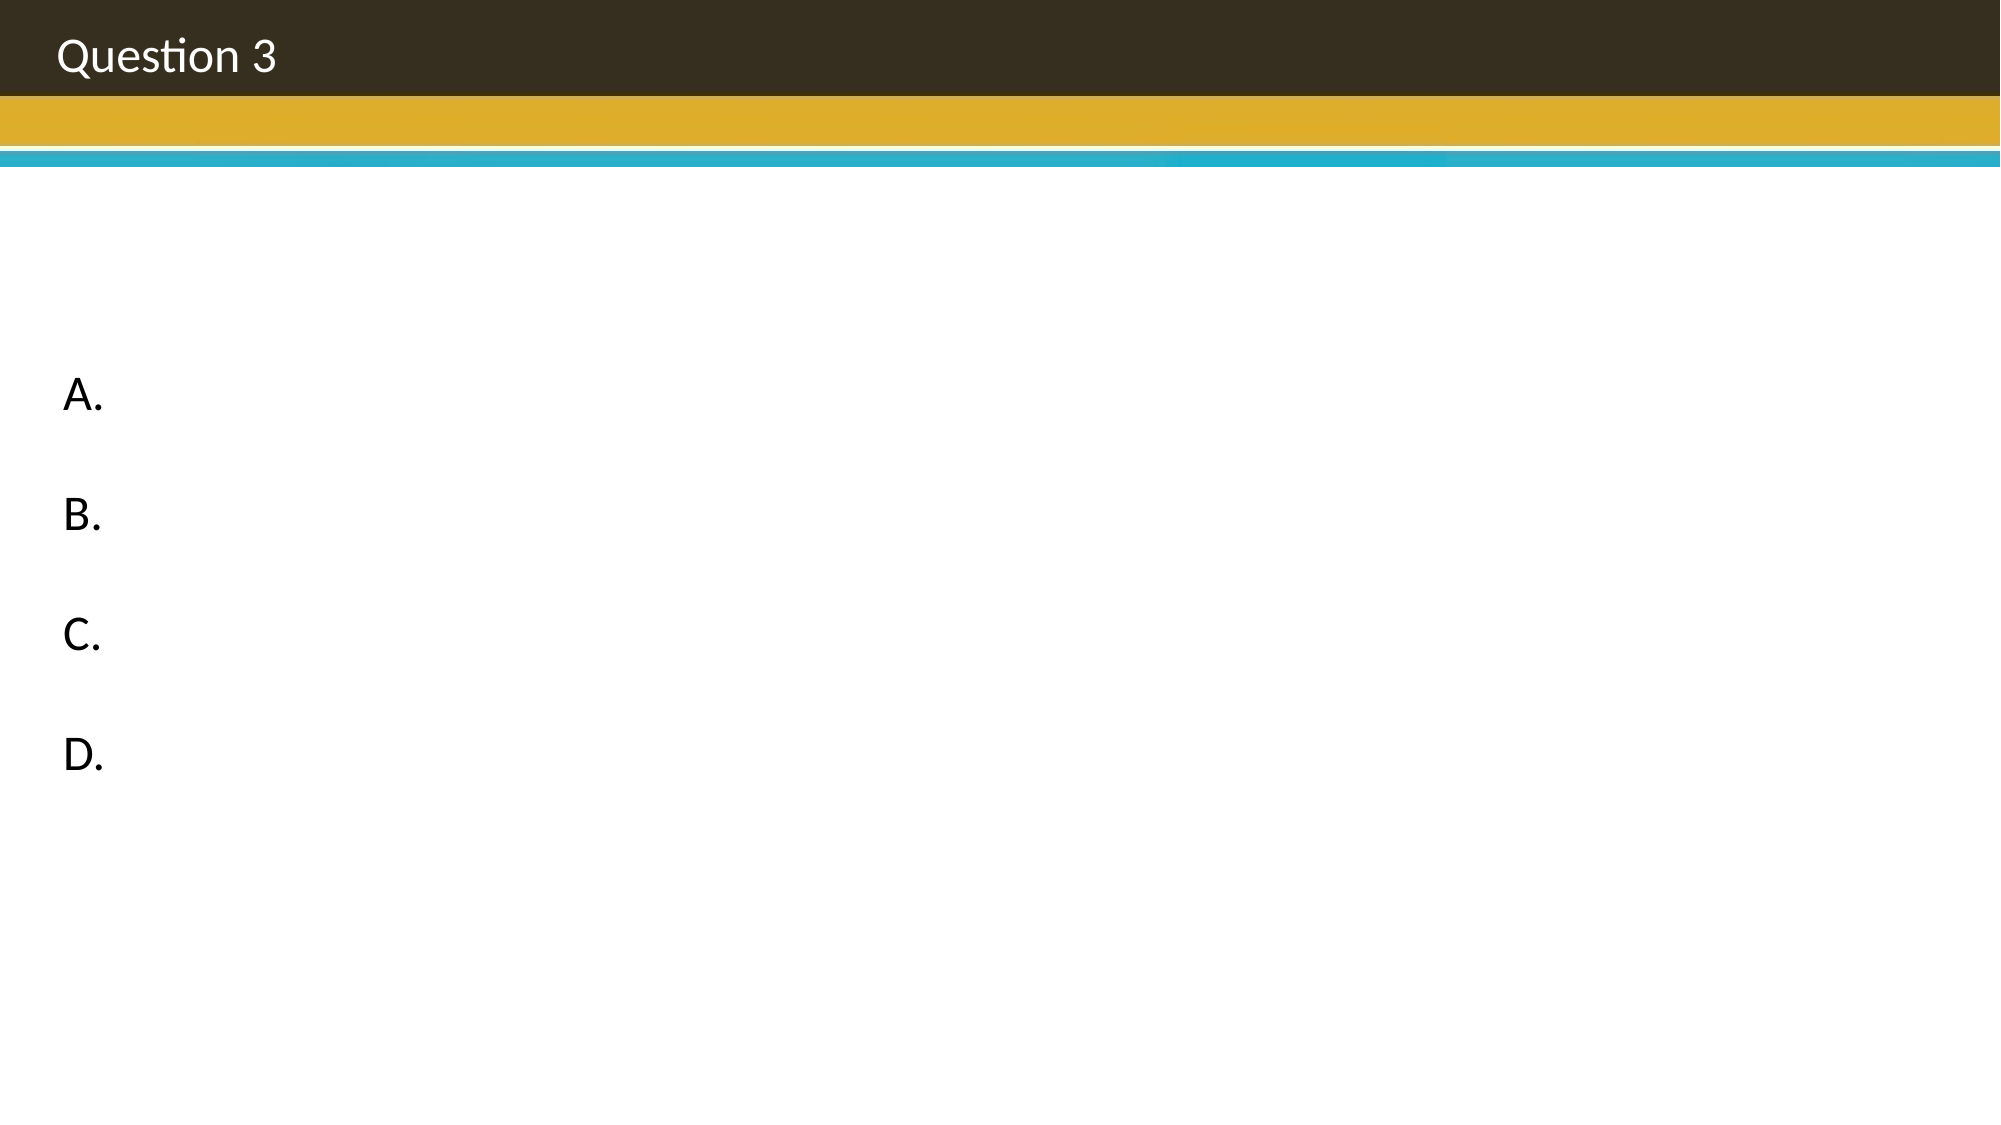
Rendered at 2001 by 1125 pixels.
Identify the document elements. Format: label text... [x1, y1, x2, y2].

picture [0, 0, 2000, 167]
text_box Question 3 [41, 14, 293, 90]
